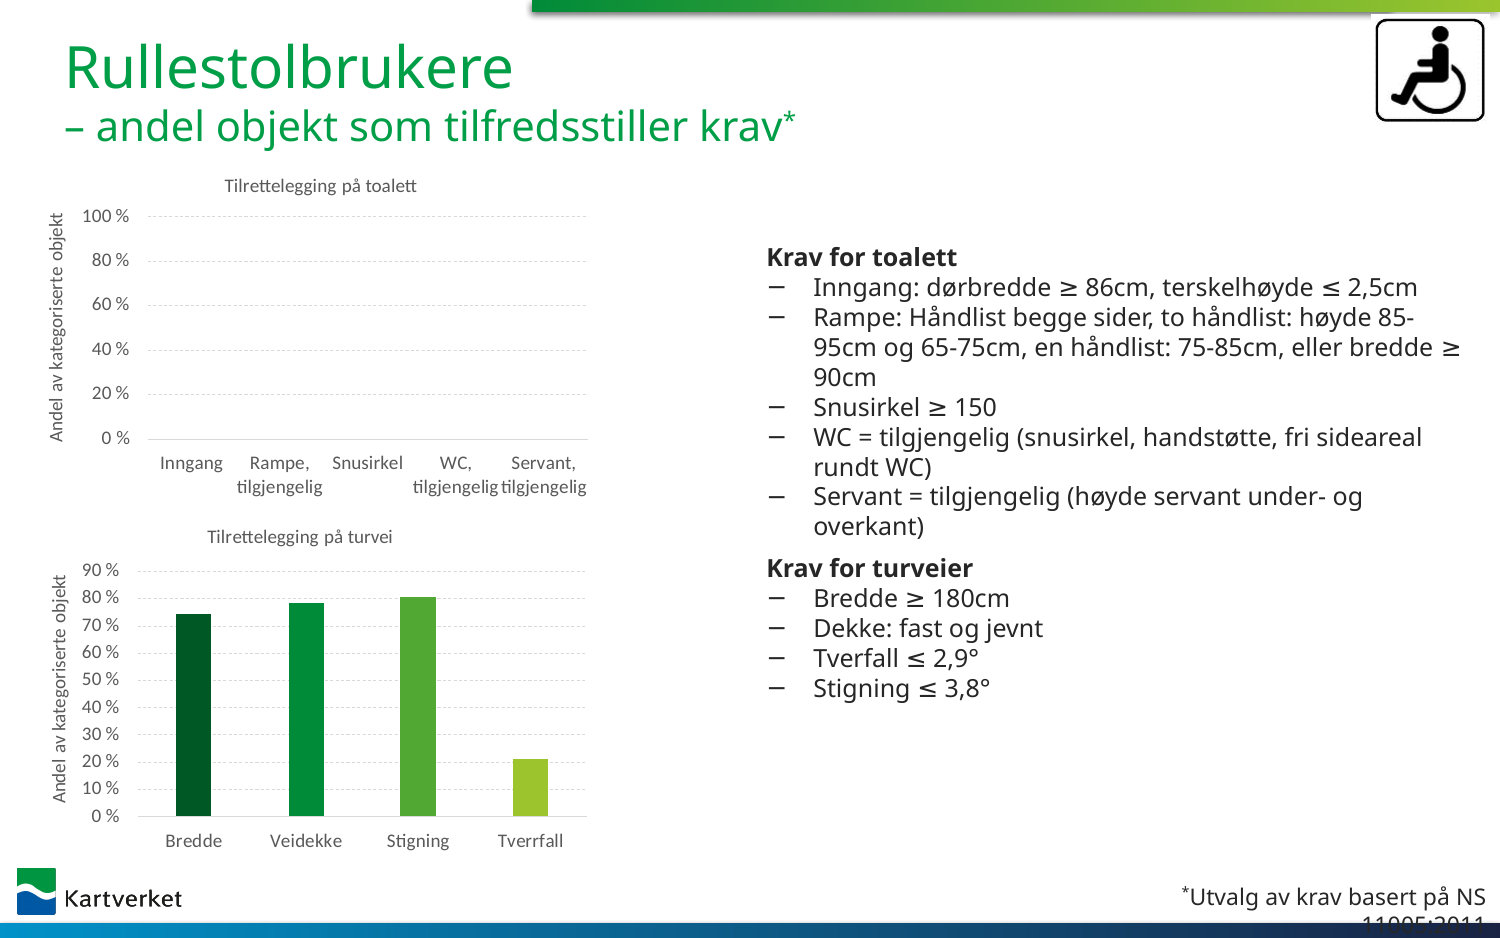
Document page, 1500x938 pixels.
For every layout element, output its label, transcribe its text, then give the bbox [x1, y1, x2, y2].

picture [41, 166, 599, 505]
text_box Krav for toalett Inngang: dørbredde ≥ 86cm, terskelhøyde ≤ 2,5cm Rampe: Håndlist begge sider, to håndlist: høyde 85-95cm og 65-75cm, en håndlist: 75-85cm, eller bredde ≥ 90cm Snusirkel ≥ 150 WC = tilgjengelig (snusirkel, handstøtte, fri sideareal rundt WC) Servant = tilgjengelig (høyde servant under- og overkant) [751, 234, 1483, 545]
picture [1371, 13, 1491, 127]
text_box Rullestolbrukere – andel objekt som tilfredsstiller krav* [49, 14, 1431, 158]
picture [41, 520, 598, 859]
text_box Krav for turveier Bredde ≥ 180cm Dekke: fast og jevnt Tverfall ≤ 2,9° Stigning ≤ 3,8° [751, 545, 1483, 710]
text_box *Utvalg av krav basert på NS 11005:2011 [1068, 873, 1500, 938]
